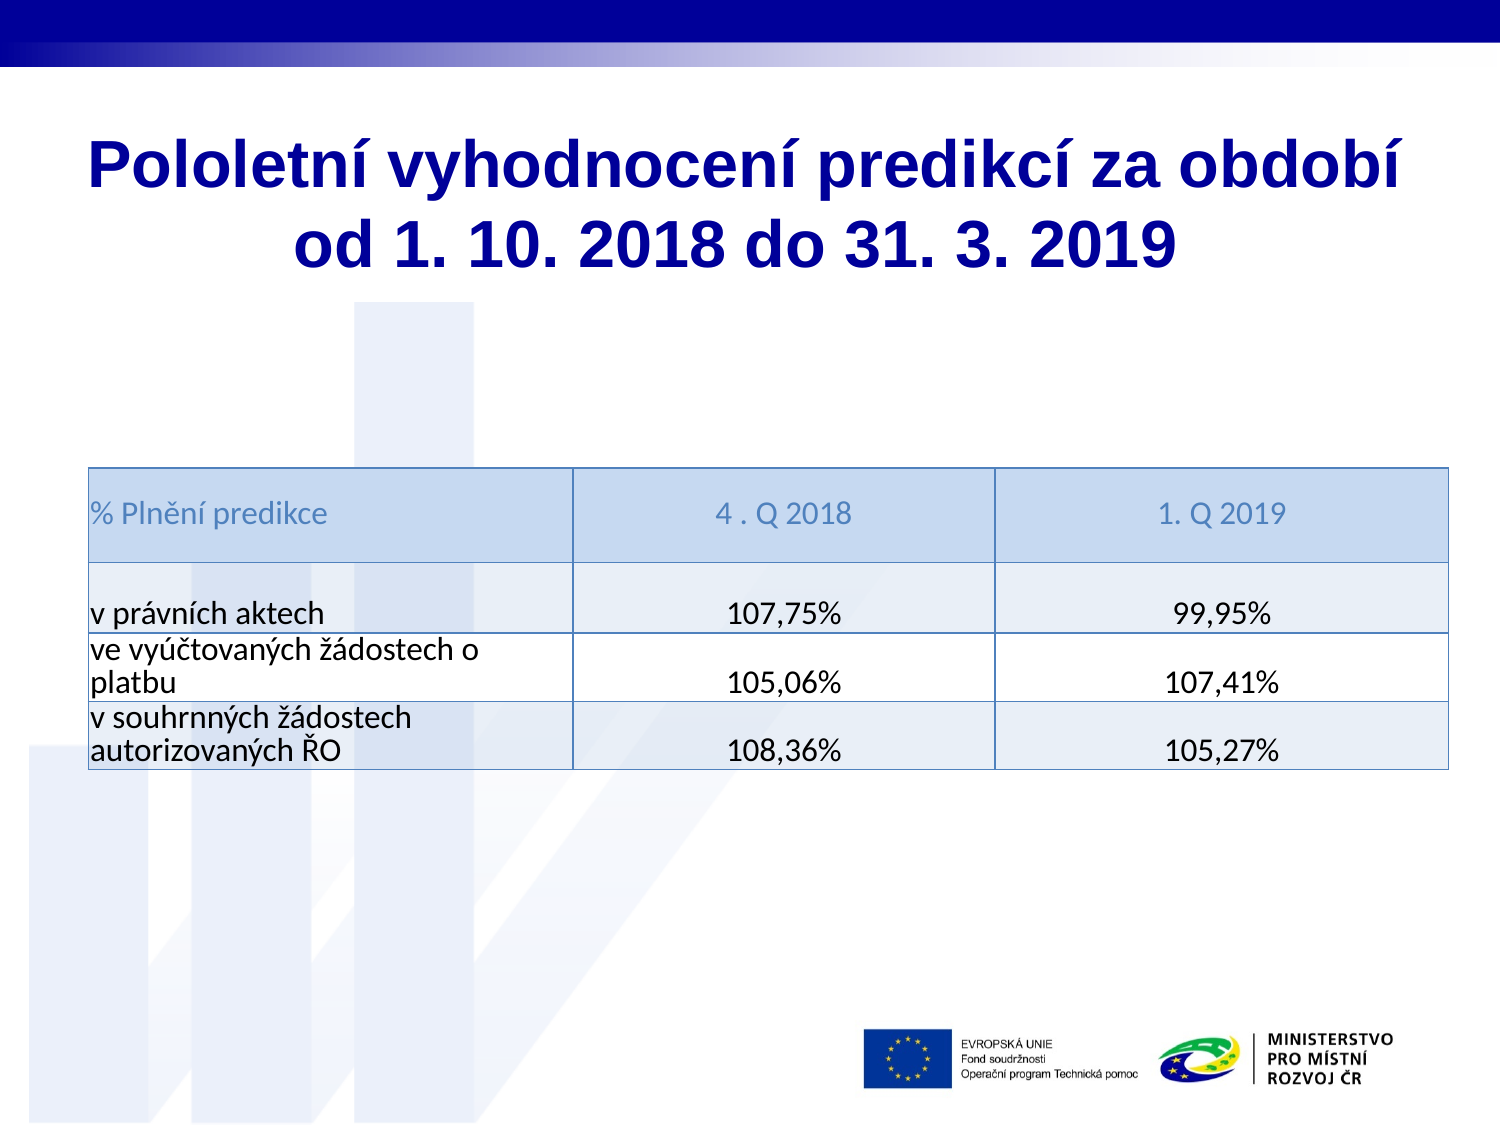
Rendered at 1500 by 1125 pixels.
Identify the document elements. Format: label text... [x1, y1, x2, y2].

title Pololetní vyhodnocení predikcí za období od 1. 10. 2018 do 31. 3. 2019 [64, 113, 1425, 291]
table_header 1. Q 2019 [996, 469, 1448, 562]
table_cell v právních aktech [89, 563, 572, 632]
table_cell v souhrnných žádostech autorizovaných ŘO [89, 702, 572, 769]
table_cell ve vyúčtovaných žádostech o platbu [89, 634, 572, 701]
table_cell 107,75% [574, 563, 994, 632]
table_header % Plnění predikce [89, 469, 572, 562]
table_header 4 . Q 2018 [574, 469, 994, 562]
table_cell 105,27% [996, 702, 1448, 769]
table_cell 105,06% [574, 634, 994, 701]
table_cell 108,36% [574, 702, 994, 769]
table_cell 99,95% [996, 563, 1448, 632]
table_cell 107,41% [996, 634, 1448, 701]
picture [29, 302, 1412, 1125]
